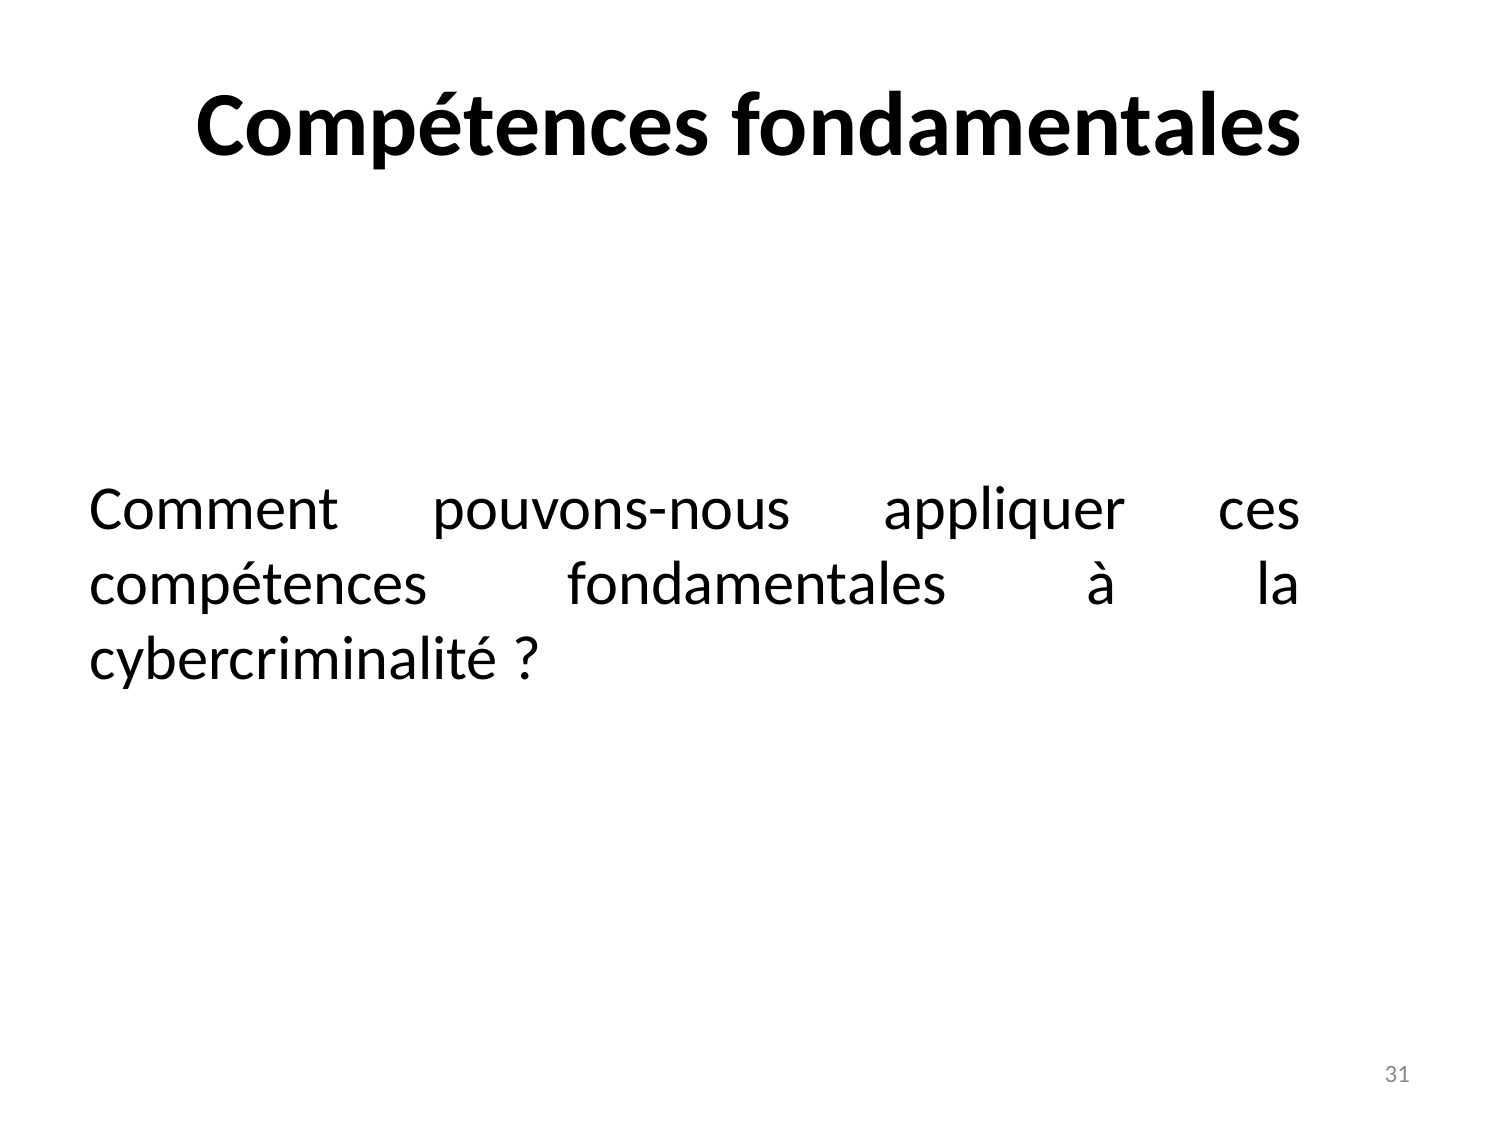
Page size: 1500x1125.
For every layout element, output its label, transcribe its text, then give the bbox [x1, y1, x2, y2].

title Compétences fondamentales [75, 24, 1425, 213]
text_box Comment pouvons-nous appliquer ces compétences fondamentales à la cybercriminalité ? [74, 197, 1317, 1073]
slide_number 31 [1074, 1042, 1425, 1103]
